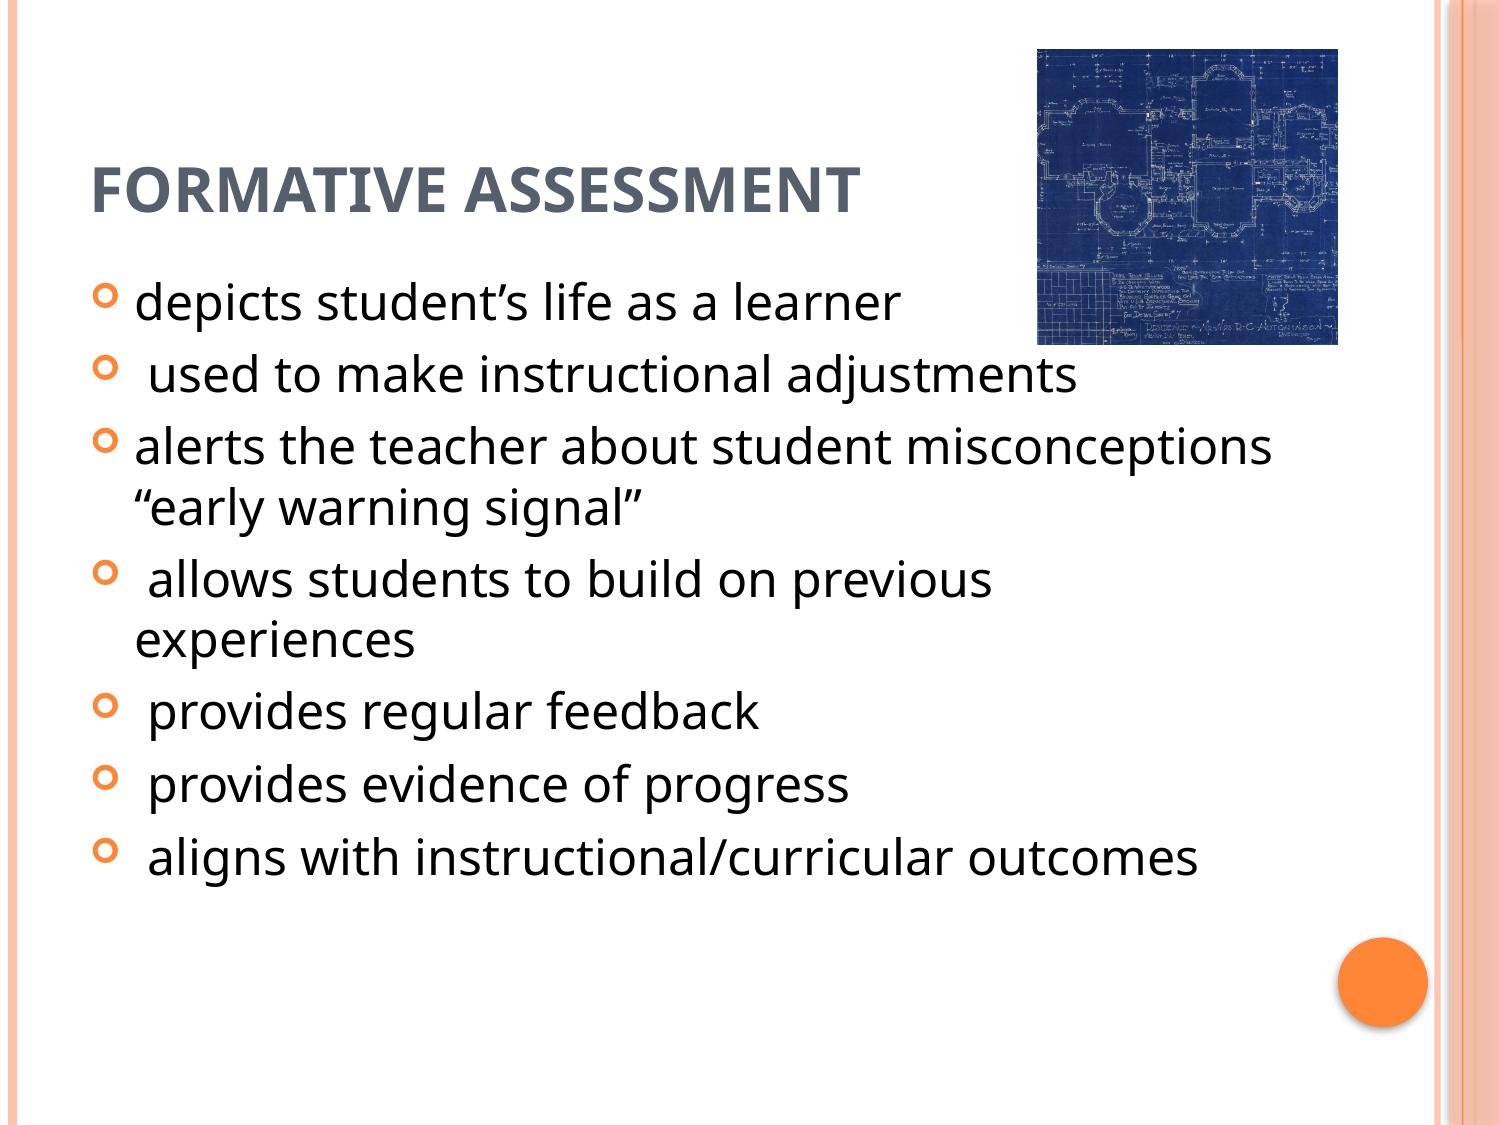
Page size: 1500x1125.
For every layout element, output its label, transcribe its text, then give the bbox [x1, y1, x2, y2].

picture [1036, 49, 1338, 346]
list depicts student’s life as a learner used to make instructional adjustments alerts the teacher about student misconceptions “early warning signal” allows students to build on previous experiences provides regular feedback provides evidence of progress aligns with instructional/curricular outcomes [75, 262, 1300, 1062]
title Formative Assessment [75, 45, 1300, 233]
